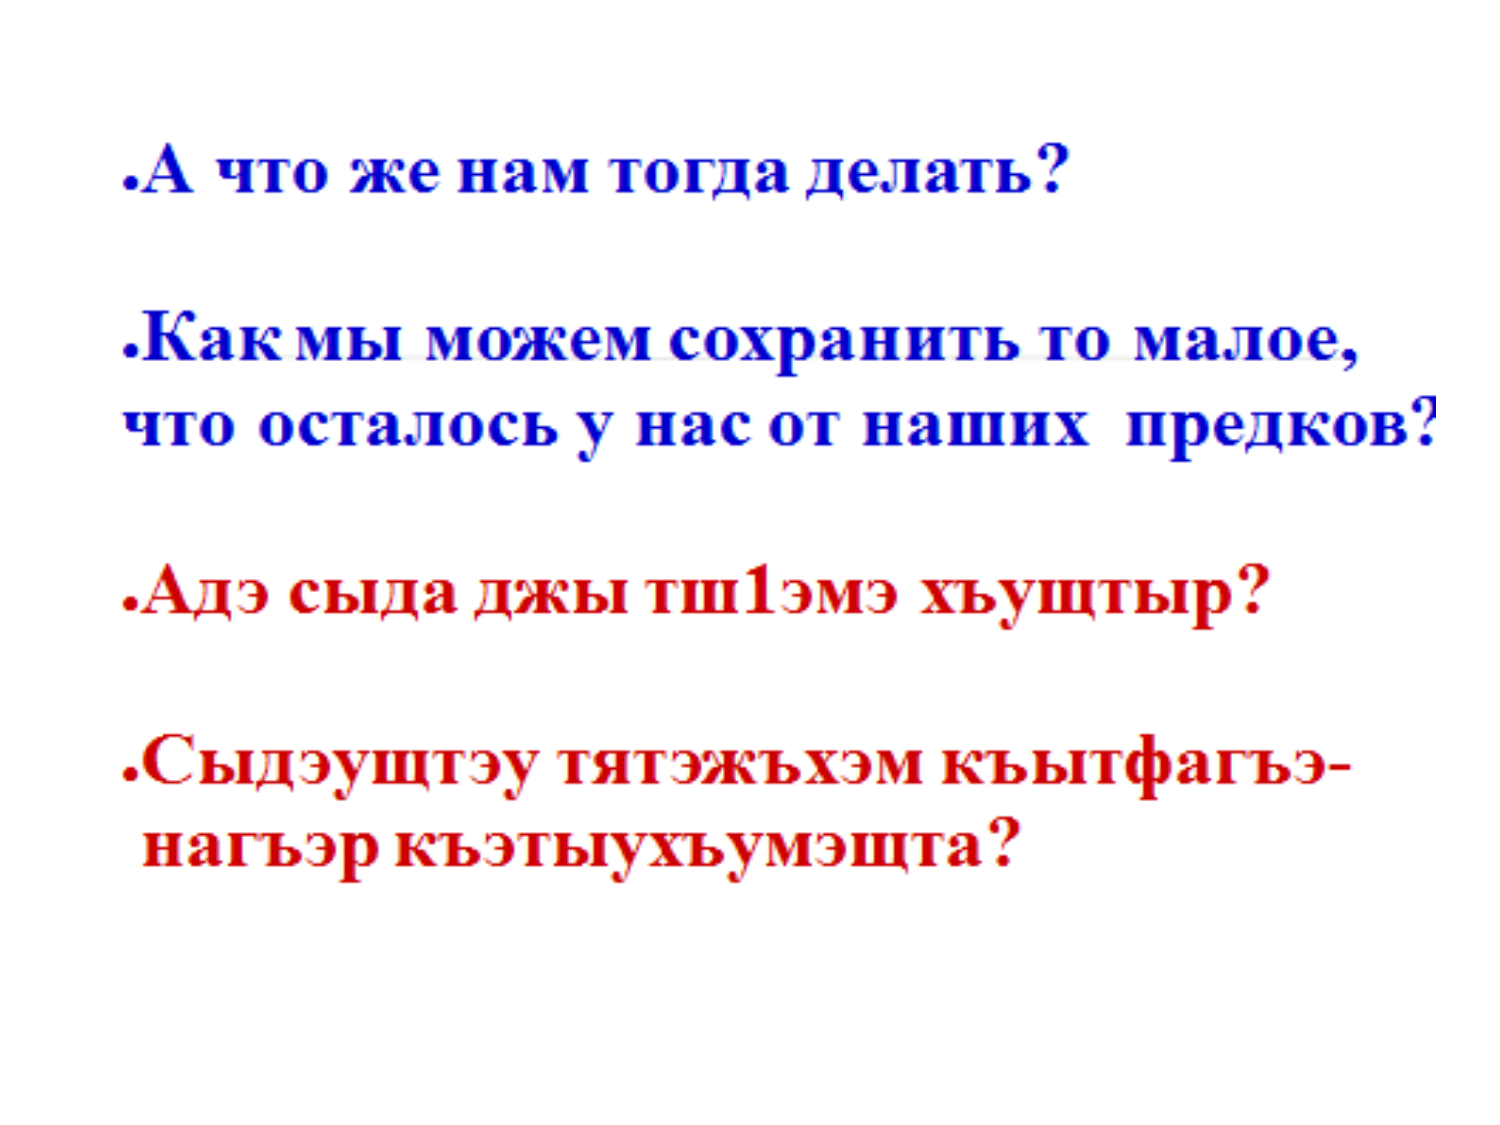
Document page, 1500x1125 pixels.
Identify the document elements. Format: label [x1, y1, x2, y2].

picture [76, 42, 1436, 1033]
